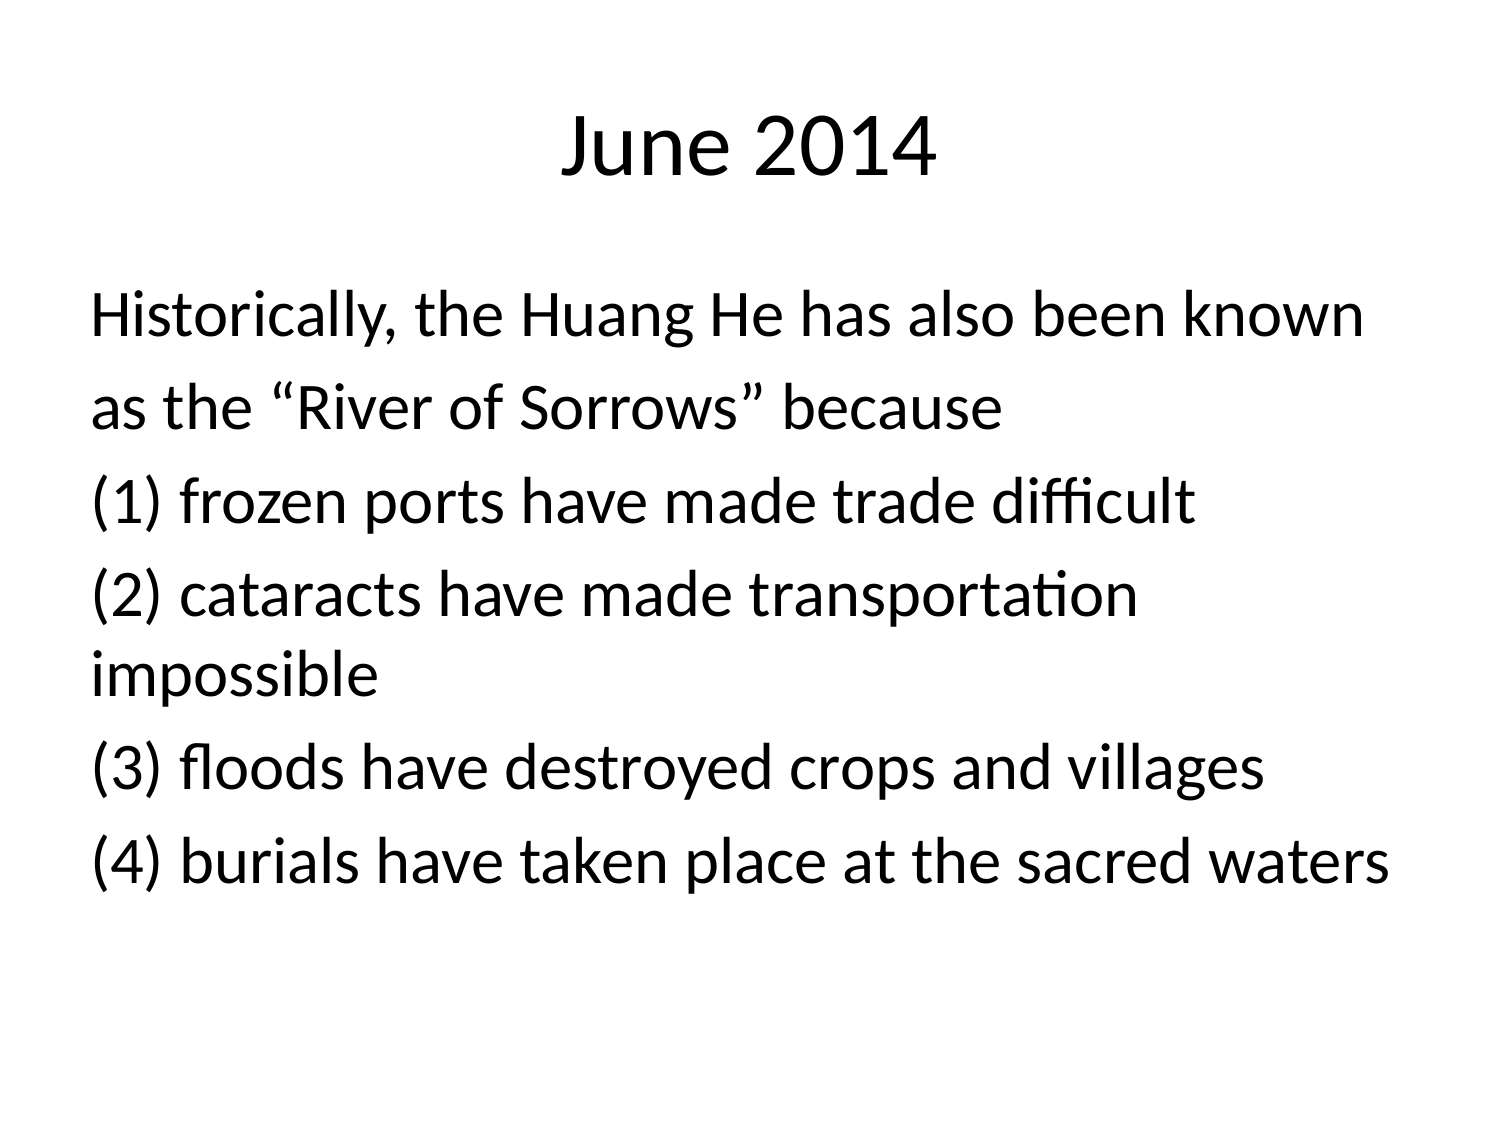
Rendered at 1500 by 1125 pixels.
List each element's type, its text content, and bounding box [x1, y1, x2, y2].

list Historically, the Huang He has also been known as the “River of Sorrows” because (1) frozen ports have made trade difficult (2) cataracts have made transportation impossible (3) floods have destroyed crops and villages (4) burials have taken place at the sacred waters [75, 262, 1425, 1005]
title June 2014 [75, 45, 1425, 233]
